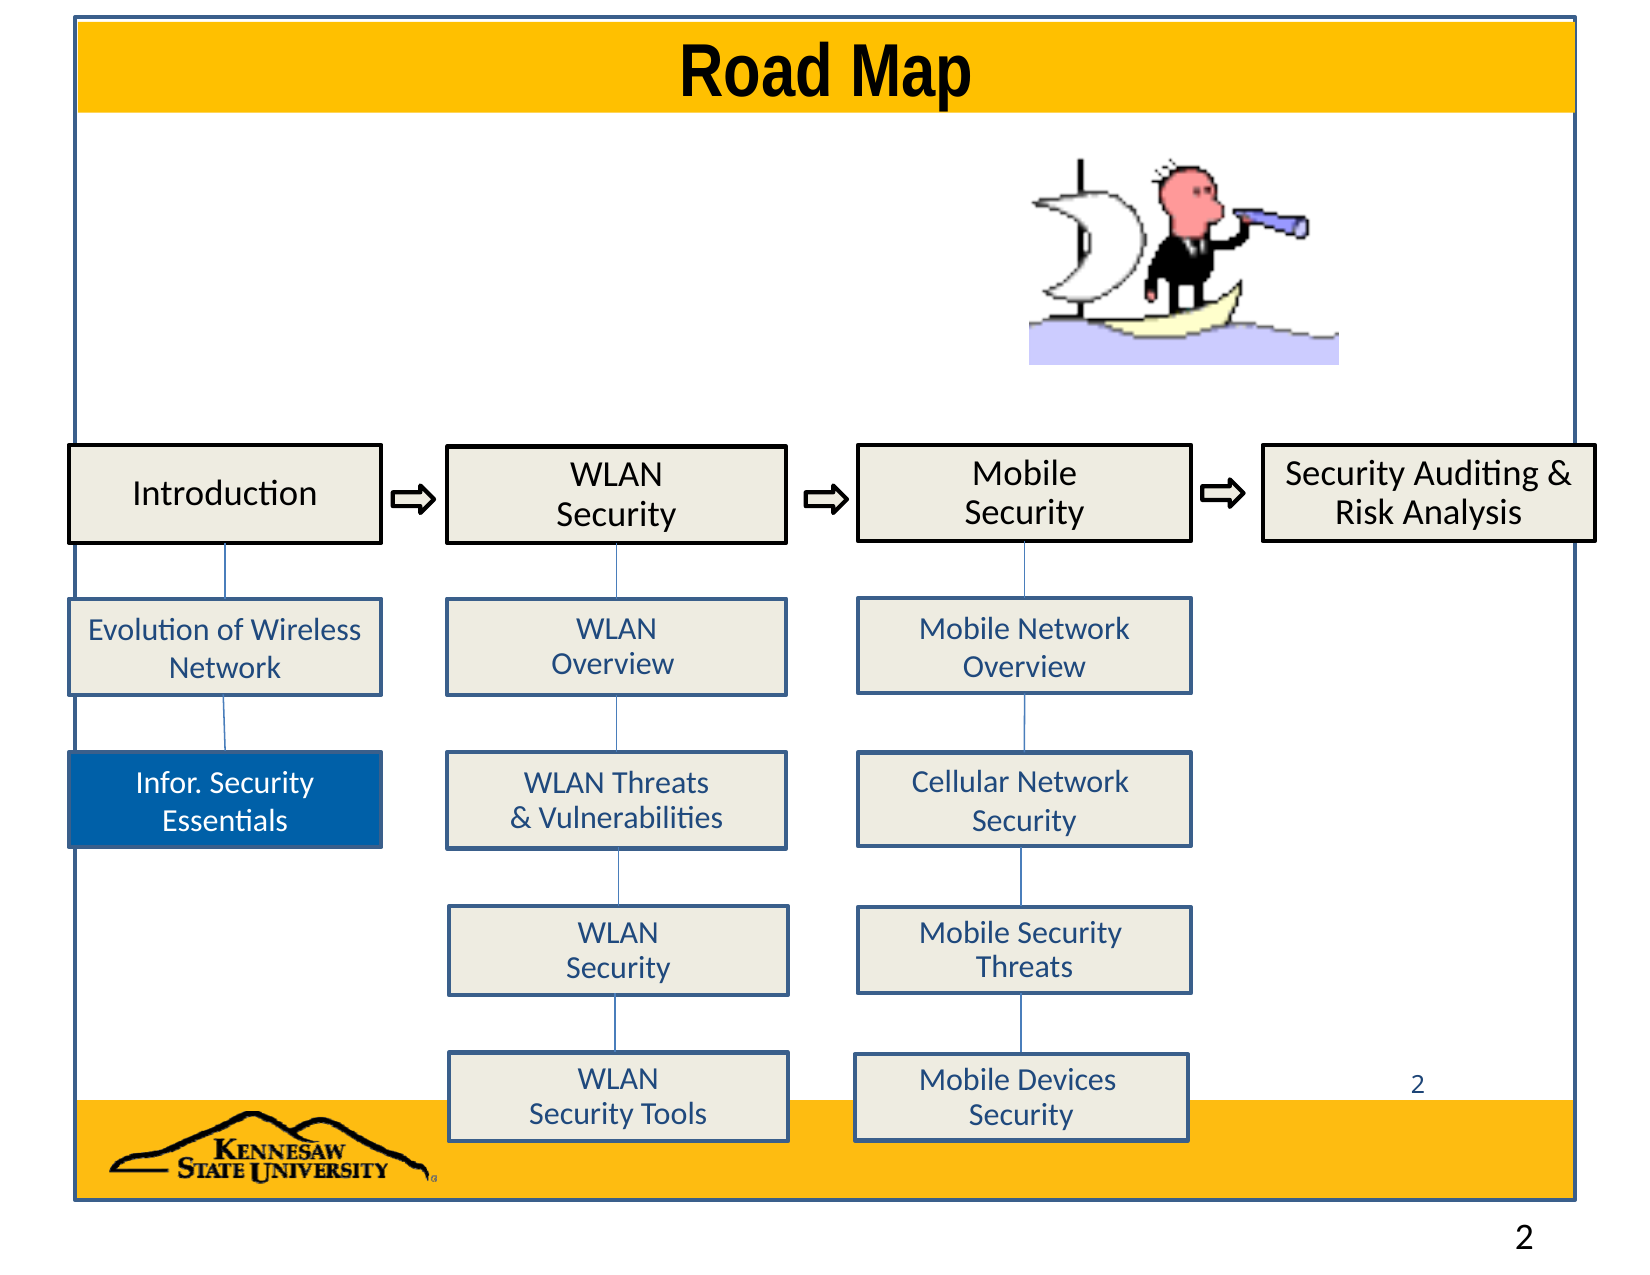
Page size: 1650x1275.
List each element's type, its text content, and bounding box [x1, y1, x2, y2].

text_box Evolution of Wireless Network [67, 597, 383, 697]
text_box [390, 483, 437, 515]
picture [1028, 142, 1339, 365]
text_box Mobile Devices Security [853, 1052, 1190, 1143]
text_box WLAN Security Tools [447, 1050, 790, 1143]
text_box Security Auditing & Risk Analysis [1261, 443, 1597, 543]
picture [108, 1111, 437, 1184]
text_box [446, 446, 787, 849]
slide_number 2 [1299, 1042, 1425, 1103]
title Road Map [77, 21, 1575, 113]
text_box Introduction [67, 443, 383, 545]
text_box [222, 694, 226, 751]
text_box Cellular Network Security [856, 750, 1193, 848]
text_box Mobile Security Threats [856, 905, 1193, 995]
text_box Infor. Security Essentials [67, 750, 383, 849]
text_box WLAN Security [447, 904, 790, 997]
text_box Mobile Security [856, 443, 1193, 543]
text_box Mobile Network Overview [856, 596, 1193, 695]
text_box [1200, 477, 1246, 509]
text_box [803, 483, 850, 515]
